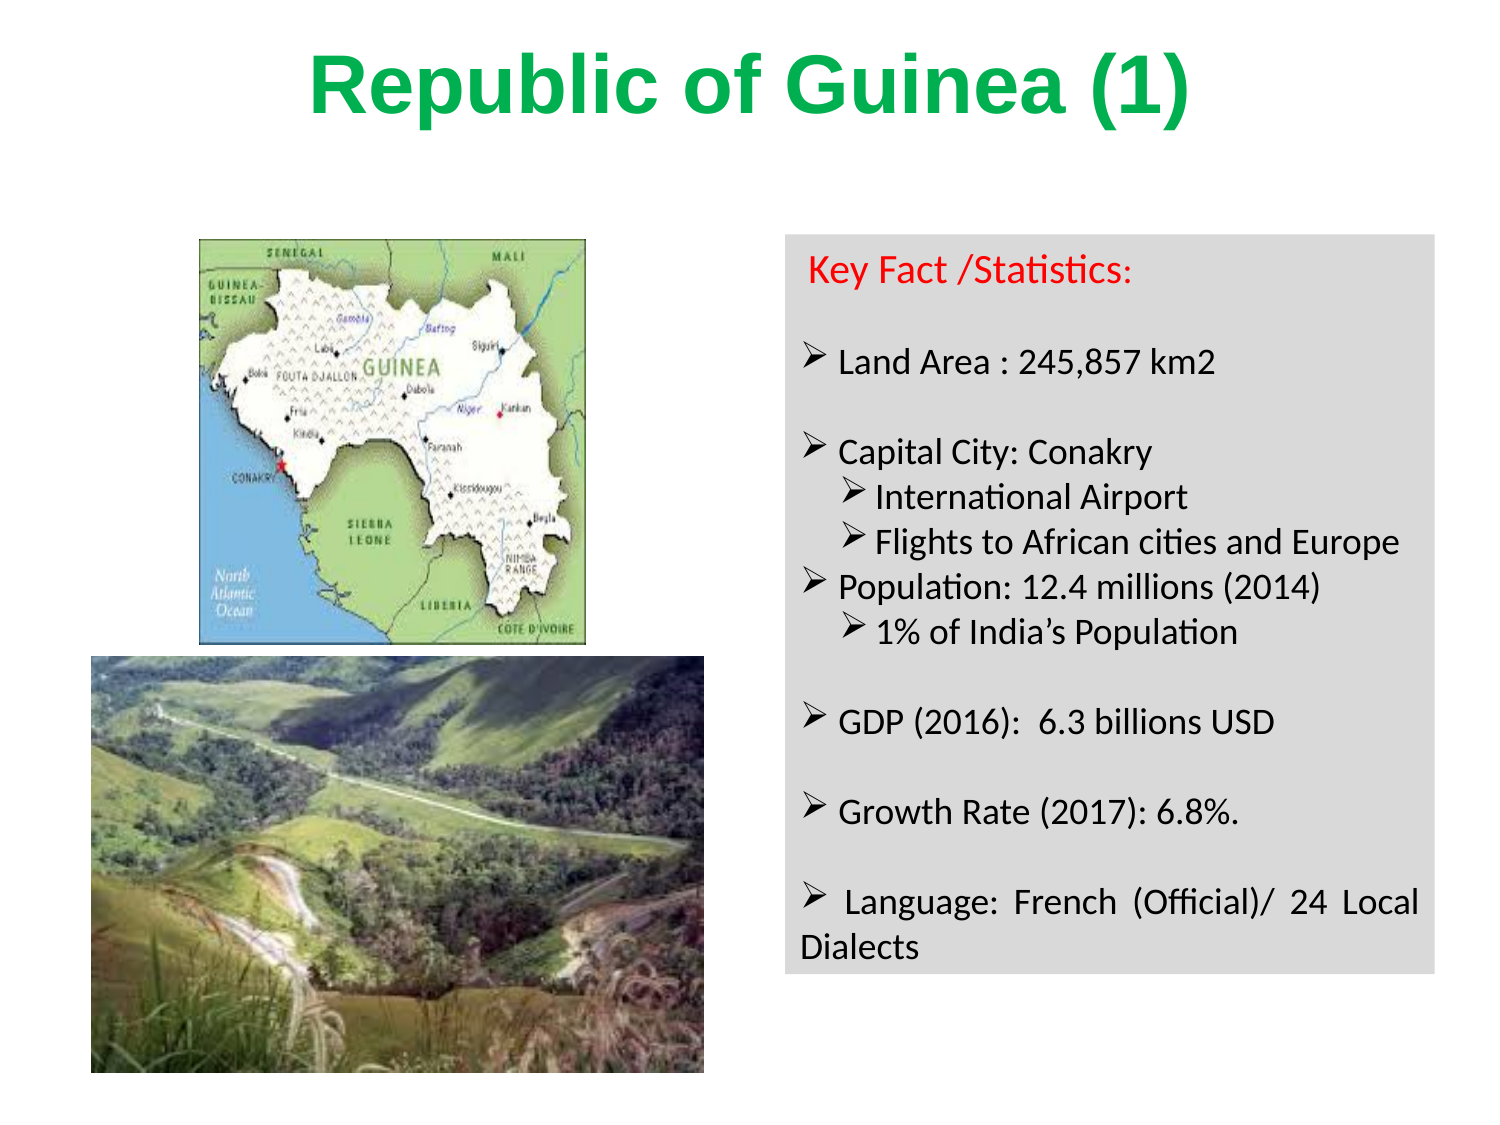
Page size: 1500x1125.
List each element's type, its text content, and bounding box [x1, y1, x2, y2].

text_box Key Fact /Statistics: Land Area : 245,857 km2 Capital City: Conakry International Airport Flights to African cities and Europe Population: 12.4 millions (2014) 1% of India’s Population GDP (2016): 6.3 billions USD Growth Rate (2017): 6.8%. Language: French (Official)/ 24 Local Dialects [785, 234, 1435, 975]
text_box Republic of Guinea (1) [50, 22, 1450, 99]
picture [198, 239, 587, 645]
picture [90, 656, 704, 1073]
